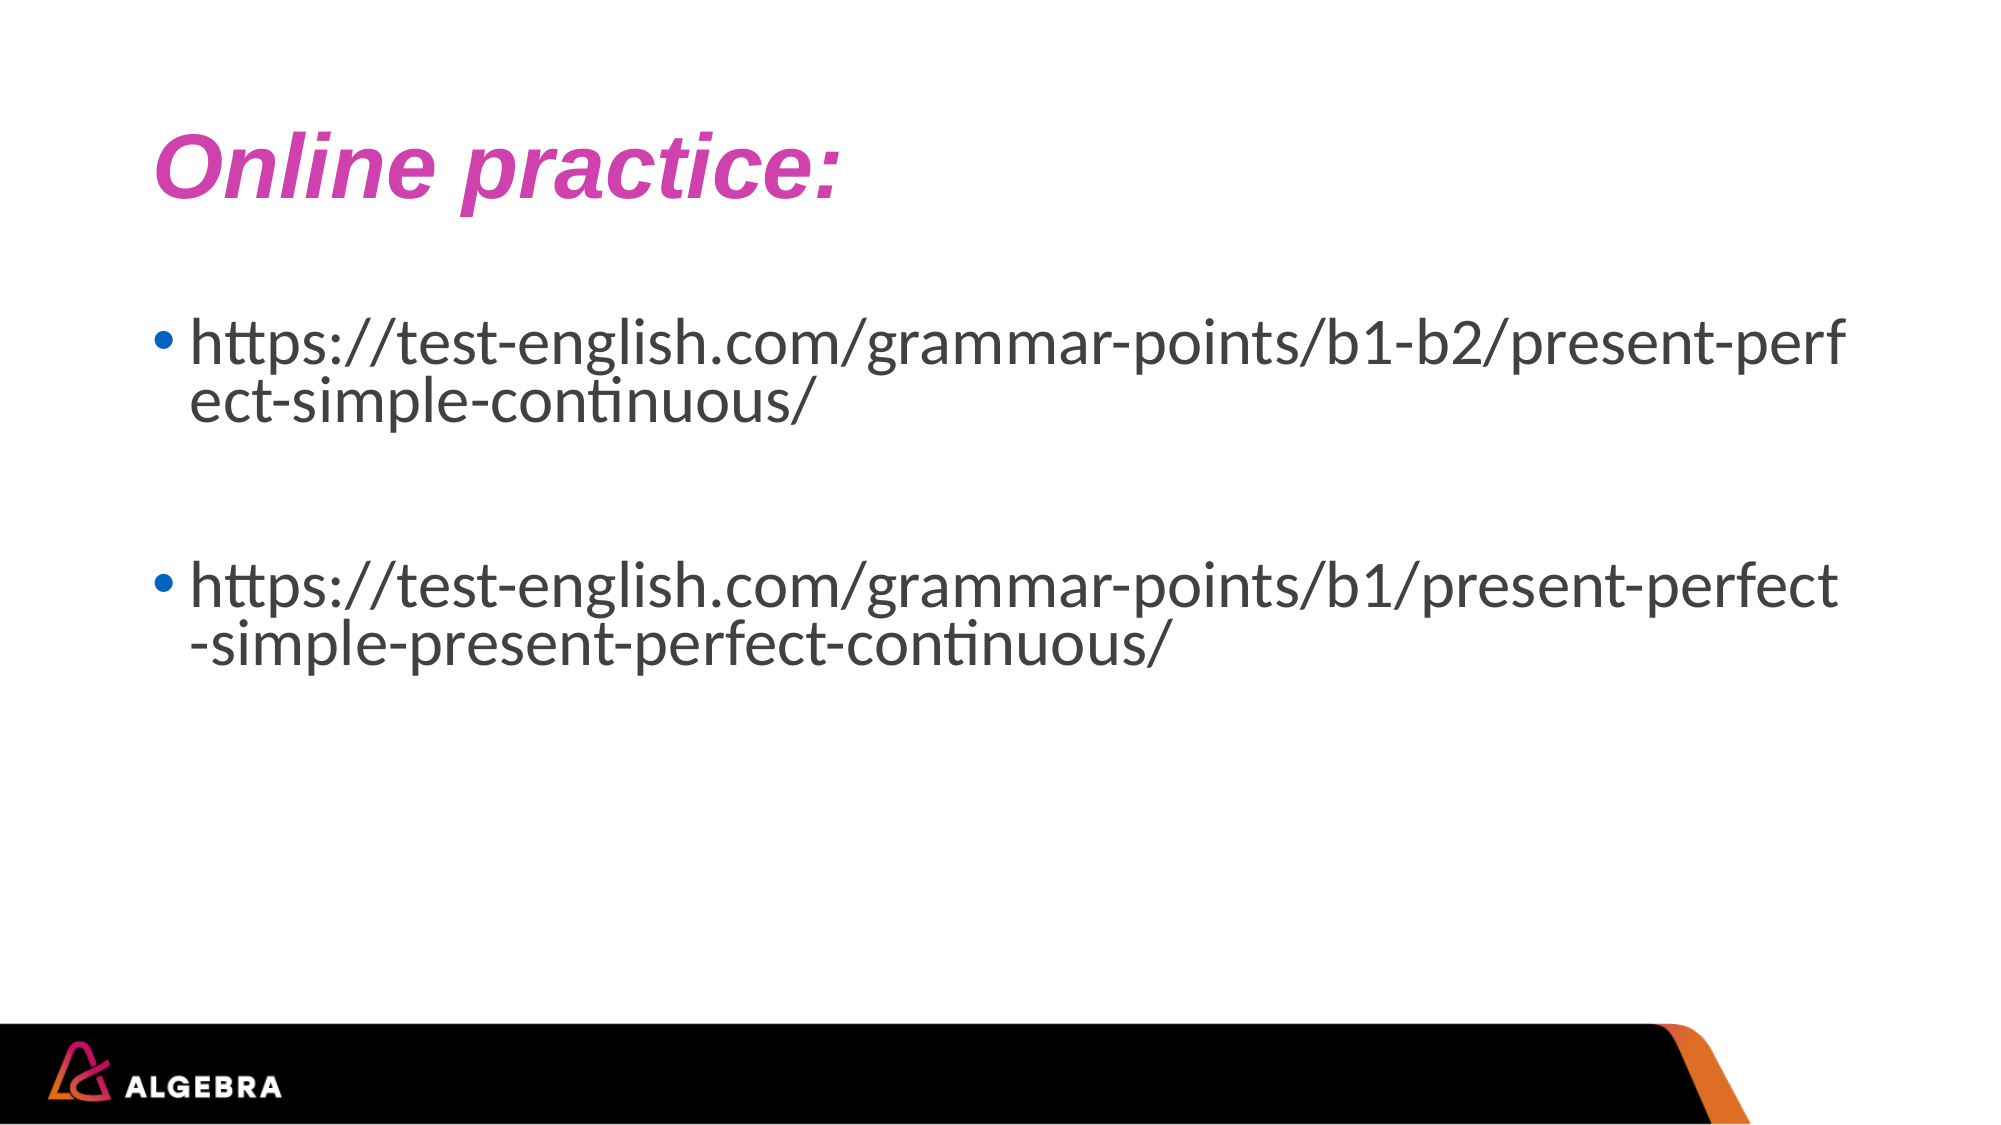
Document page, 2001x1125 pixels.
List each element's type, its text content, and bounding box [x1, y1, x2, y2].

picture [0, 1023, 1958, 1125]
list https://test-english.com/grammar-points/b1-b2/present-perfect-simple-continuous/ https://test-english.com/grammar-points/b1/present-perfect-simple-present-perfect-continuous/ [137, 299, 1863, 1014]
title Online practice: [137, 59, 1863, 278]
